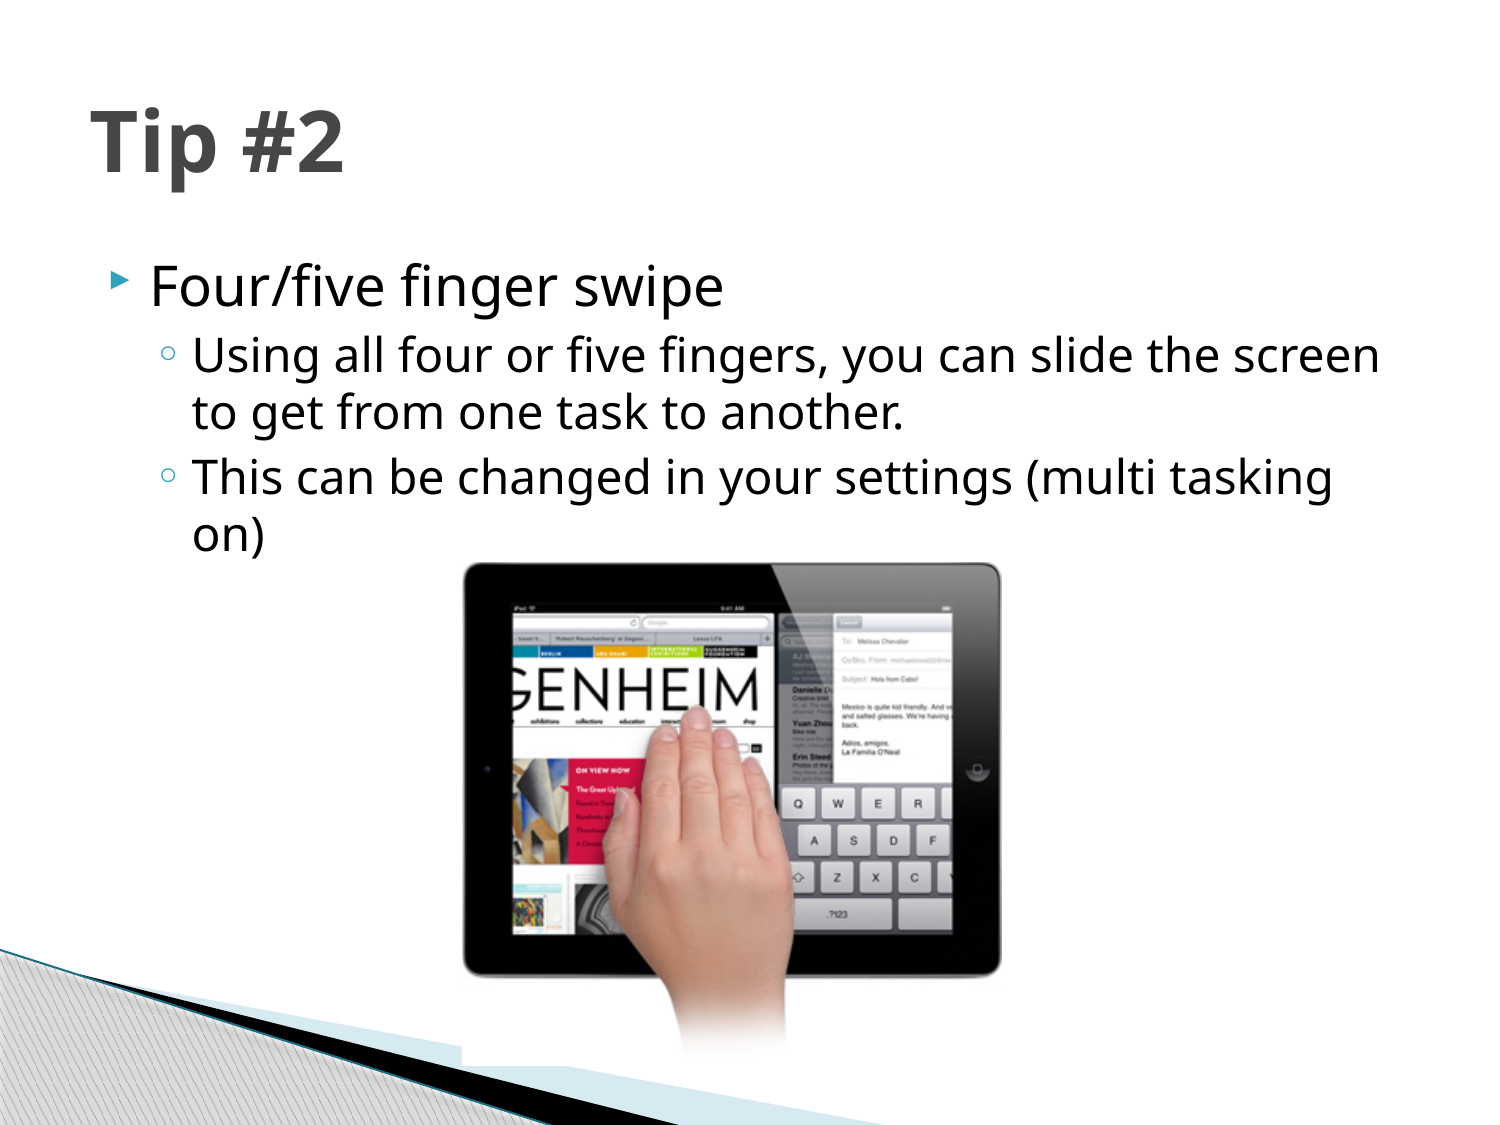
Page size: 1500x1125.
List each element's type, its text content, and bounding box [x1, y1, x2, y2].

picture [462, 562, 1002, 1066]
list Four/five finger swipe Using all four or five fingers, you can slide the screen to get from one task to another. This can be changed in your settings (multi tasking on) [75, 243, 1425, 986]
title Tip #2 [75, 45, 1425, 233]
